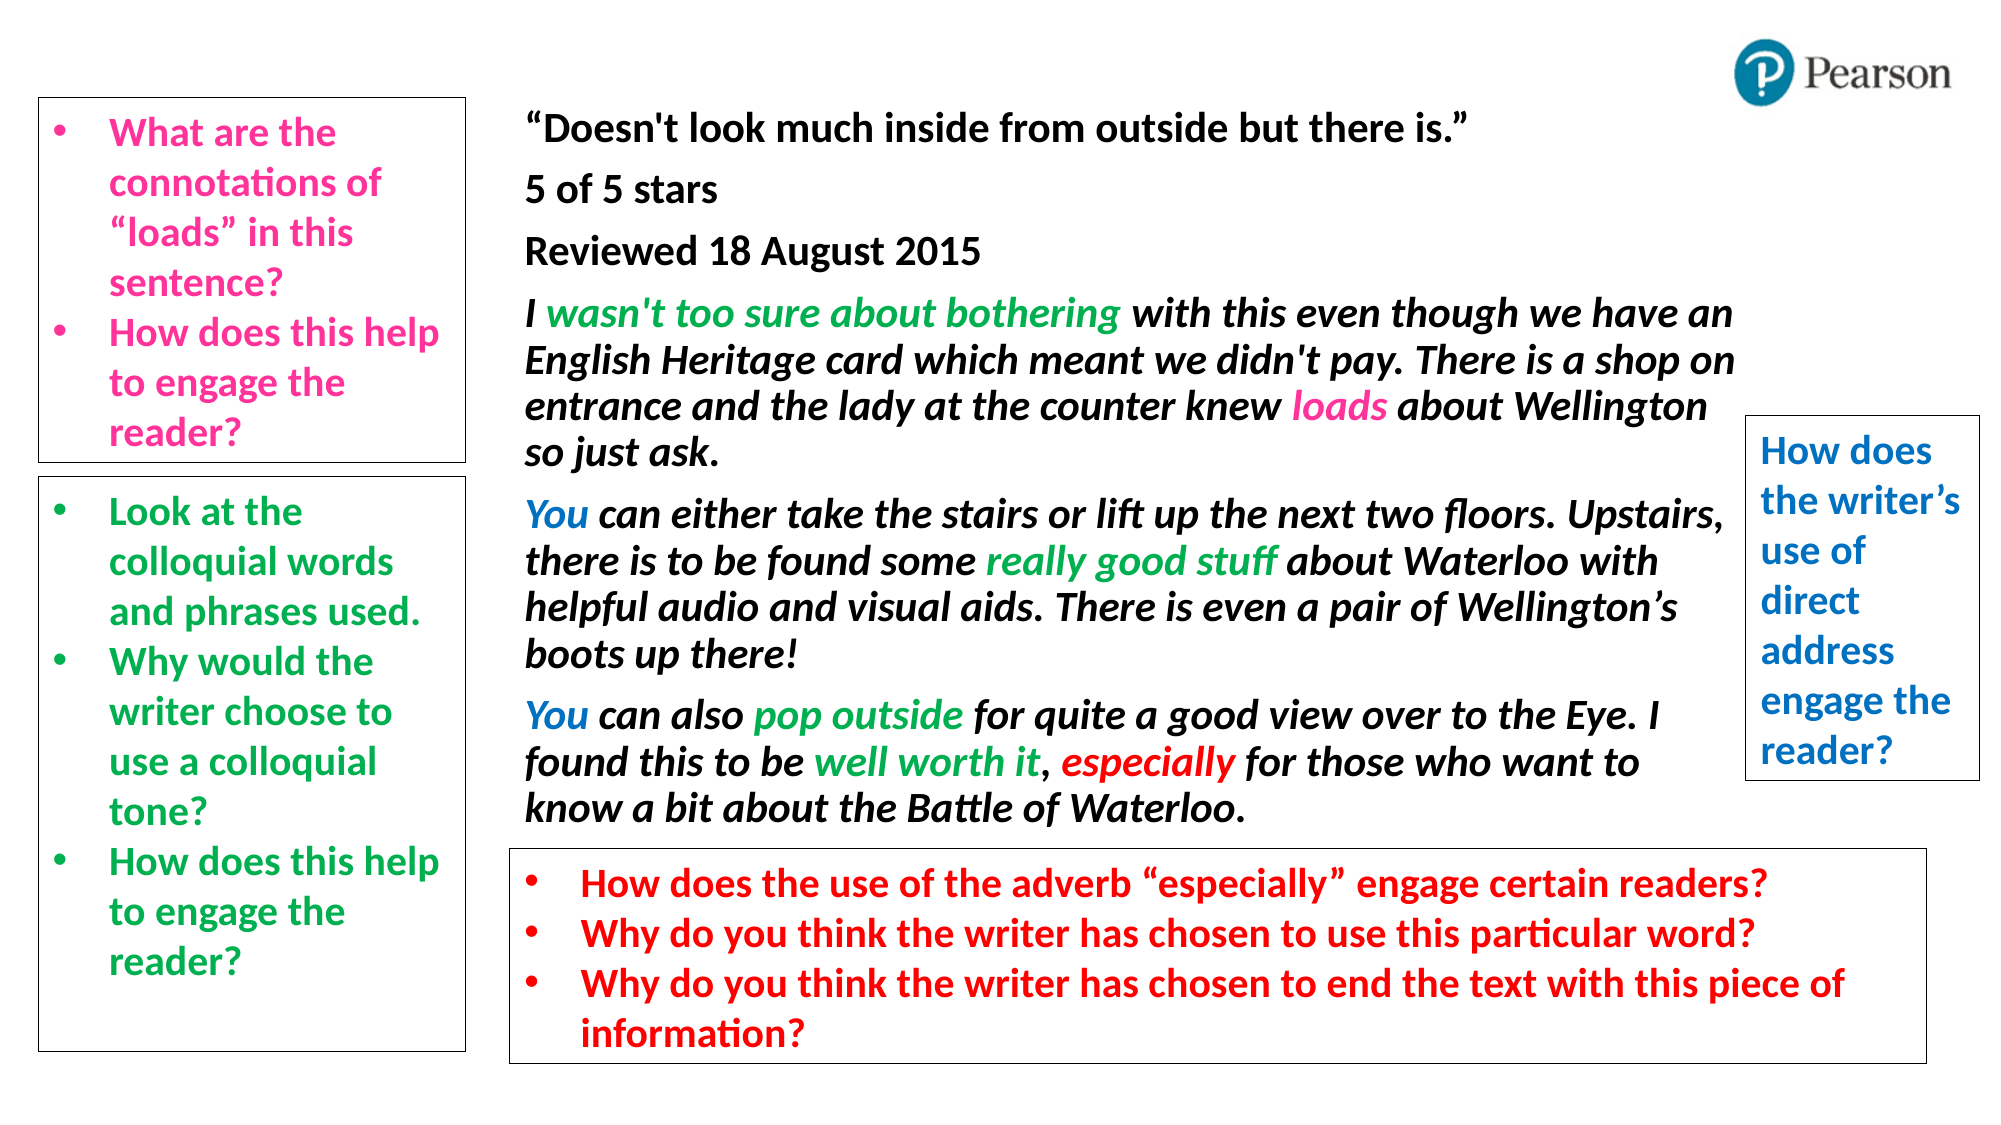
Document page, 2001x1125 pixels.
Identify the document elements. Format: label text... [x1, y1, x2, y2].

text_box How does the use of the adverb “especially” engage certain readers? Why do you think the writer has chosen to use this particular word? Why do you think the writer has chosen to end the text with this piece of information? [509, 848, 1927, 1064]
picture [1724, 24, 1962, 117]
text_box What are the connotations of “loads” in this sentence? How does this help to engage the reader? [38, 97, 466, 463]
text_box How does the writer’s use of direct address engage the reader? [1745, 415, 1980, 781]
list “Doesn't look much inside from outside but there is.” 5 of 5 stars Reviewed 18 August 2015 I wasn't too sure about bothering with this even though we have an English Heritage card which meant we didn't pay. There is a shop on entrance and the lady at the counter knew loads about Wellington so just ask. You can either take the stairs or lift up the next two floors. Upstairs, there is to be found some really good stuff about Waterloo with helpful audio and visual aids. There is even a pair of Wellington’s boots up there! You can also pop outside for quite a good view over to the Eye. I found this to be well worth it, especially for those who want to know a bit about the Battle of Waterloo. [509, 97, 1760, 848]
text_box Look at the colloquial words and phrases used. Why would the writer choose to use a colloquial tone? How does this help to engage the reader? [38, 476, 466, 1052]
